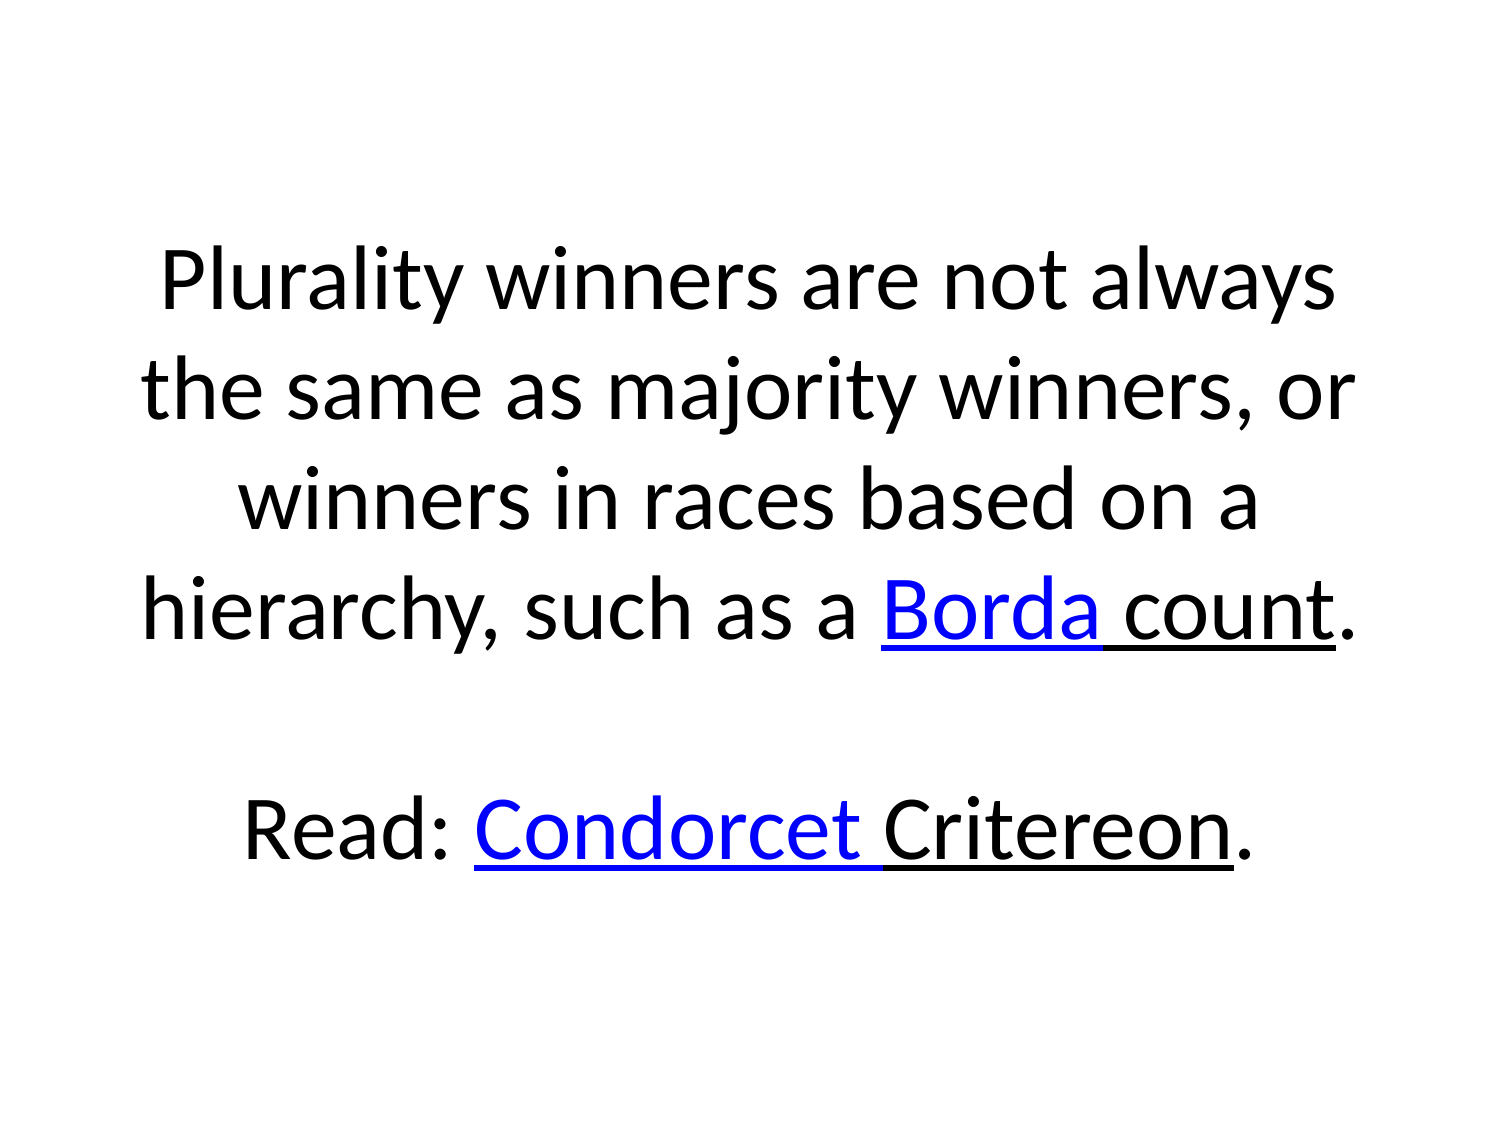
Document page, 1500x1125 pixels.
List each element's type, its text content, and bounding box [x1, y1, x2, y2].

title Plurality winners are not always the same as majority winners, or winners in races based on a hierarchy, such as a Borda count. Read: Condorcet Critereon. [74, 44, 1426, 1051]
